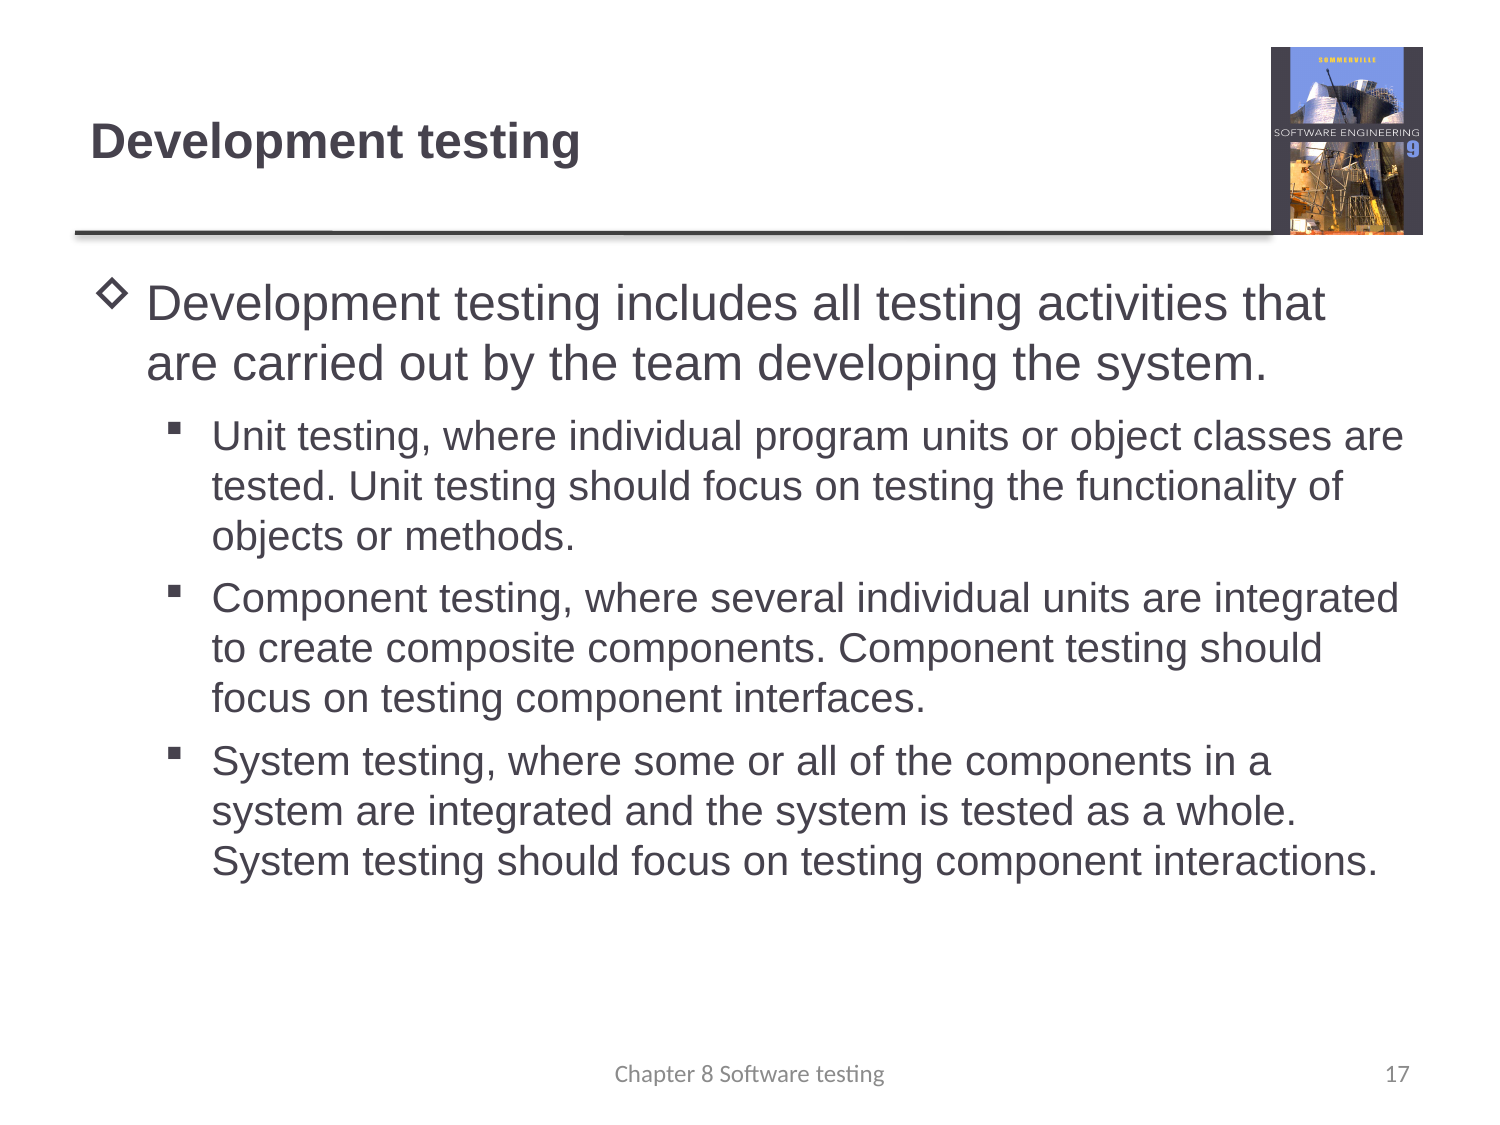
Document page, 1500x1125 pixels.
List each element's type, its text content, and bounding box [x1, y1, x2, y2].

picture [1272, 47, 1423, 235]
list Development testing includes all testing activities that are carried out by the team developing the system. Unit testing, where individual program units or object classes are tested. Unit testing should focus on testing the functionality of objects or methods. Component testing, where several individual units are integrated to create composite components. Component testing should focus on testing component interfaces. System testing, where some or all of the components in a system are integrated and the system is tested as a whole. System testing should focus on testing component interactions. [75, 262, 1425, 1005]
footer Chapter 8 Software testing [512, 1042, 988, 1103]
title Development testing [74, 44, 1272, 233]
slide_number 17 [1074, 1042, 1425, 1103]
